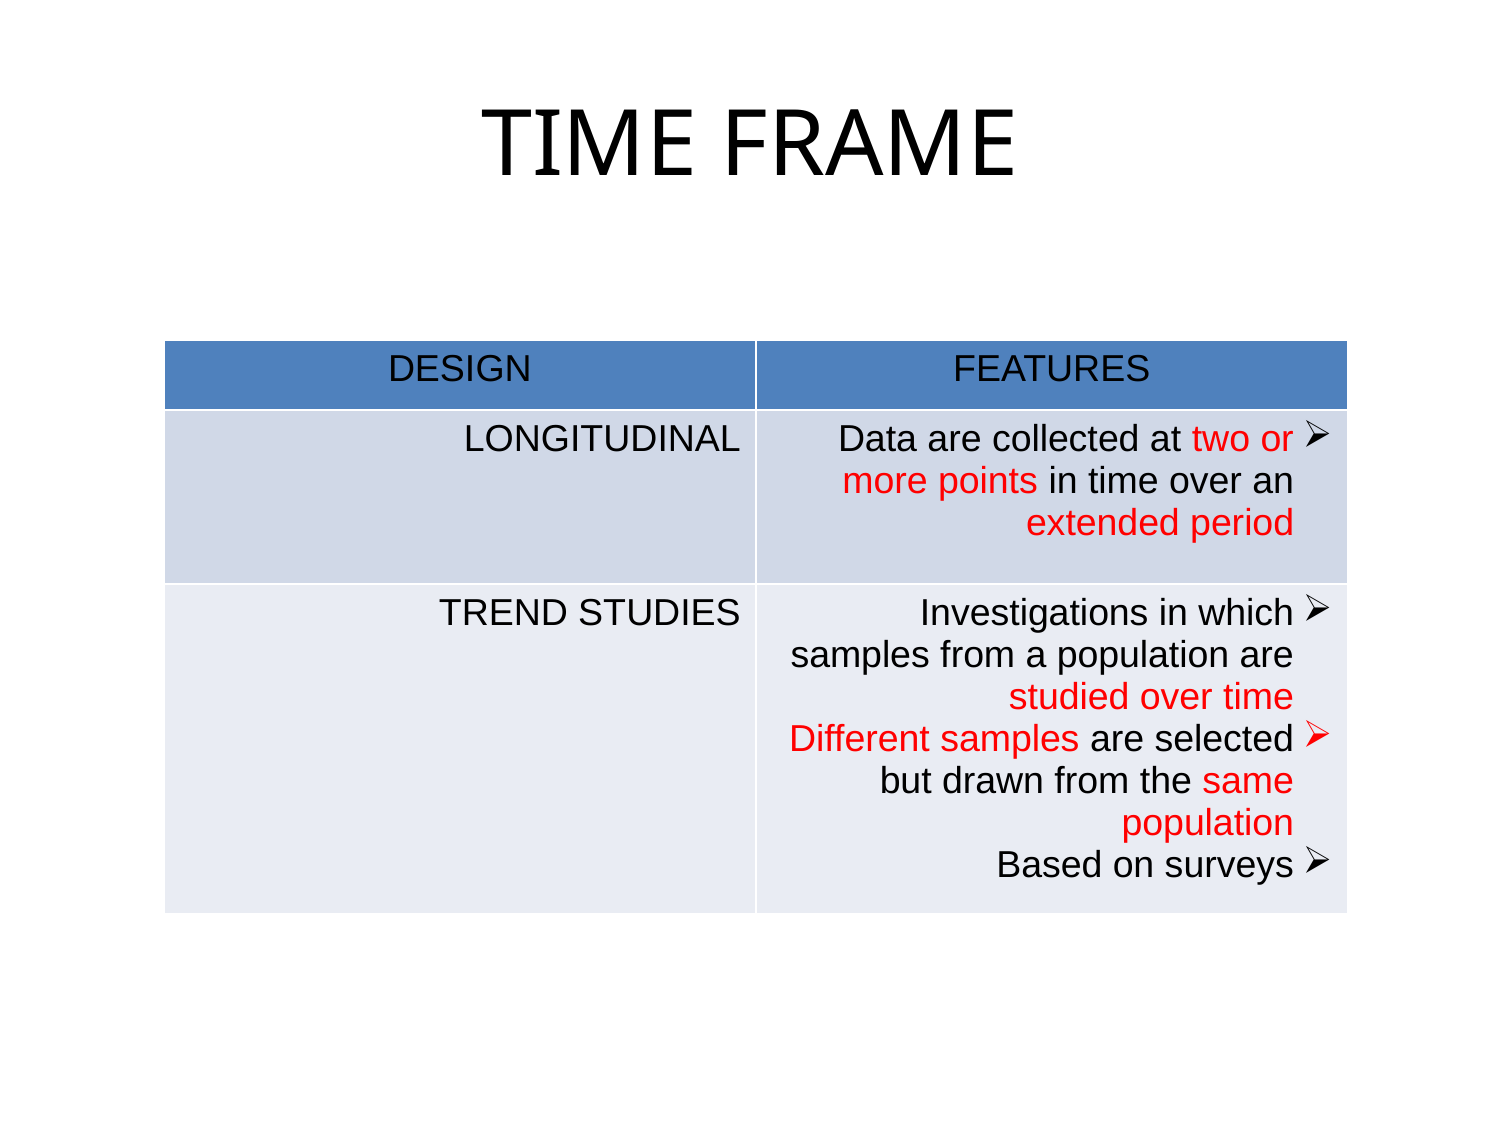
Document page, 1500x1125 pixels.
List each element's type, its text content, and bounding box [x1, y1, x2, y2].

table_header DESIGN [165, 341, 755, 409]
table_header FEATURES [757, 341, 1347, 409]
table_cell LONGITUDINAL [165, 411, 755, 583]
table_cell Data are collected at two or more points in time over an extended period [757, 411, 1347, 583]
title TIME FRAME [75, 45, 1425, 233]
table_cell Investigations in which samples from a population are studied over time Different samples are selected but drawn from the same population Based on surveys [757, 585, 1347, 913]
table_cell TREND STUDIES [165, 585, 755, 913]
